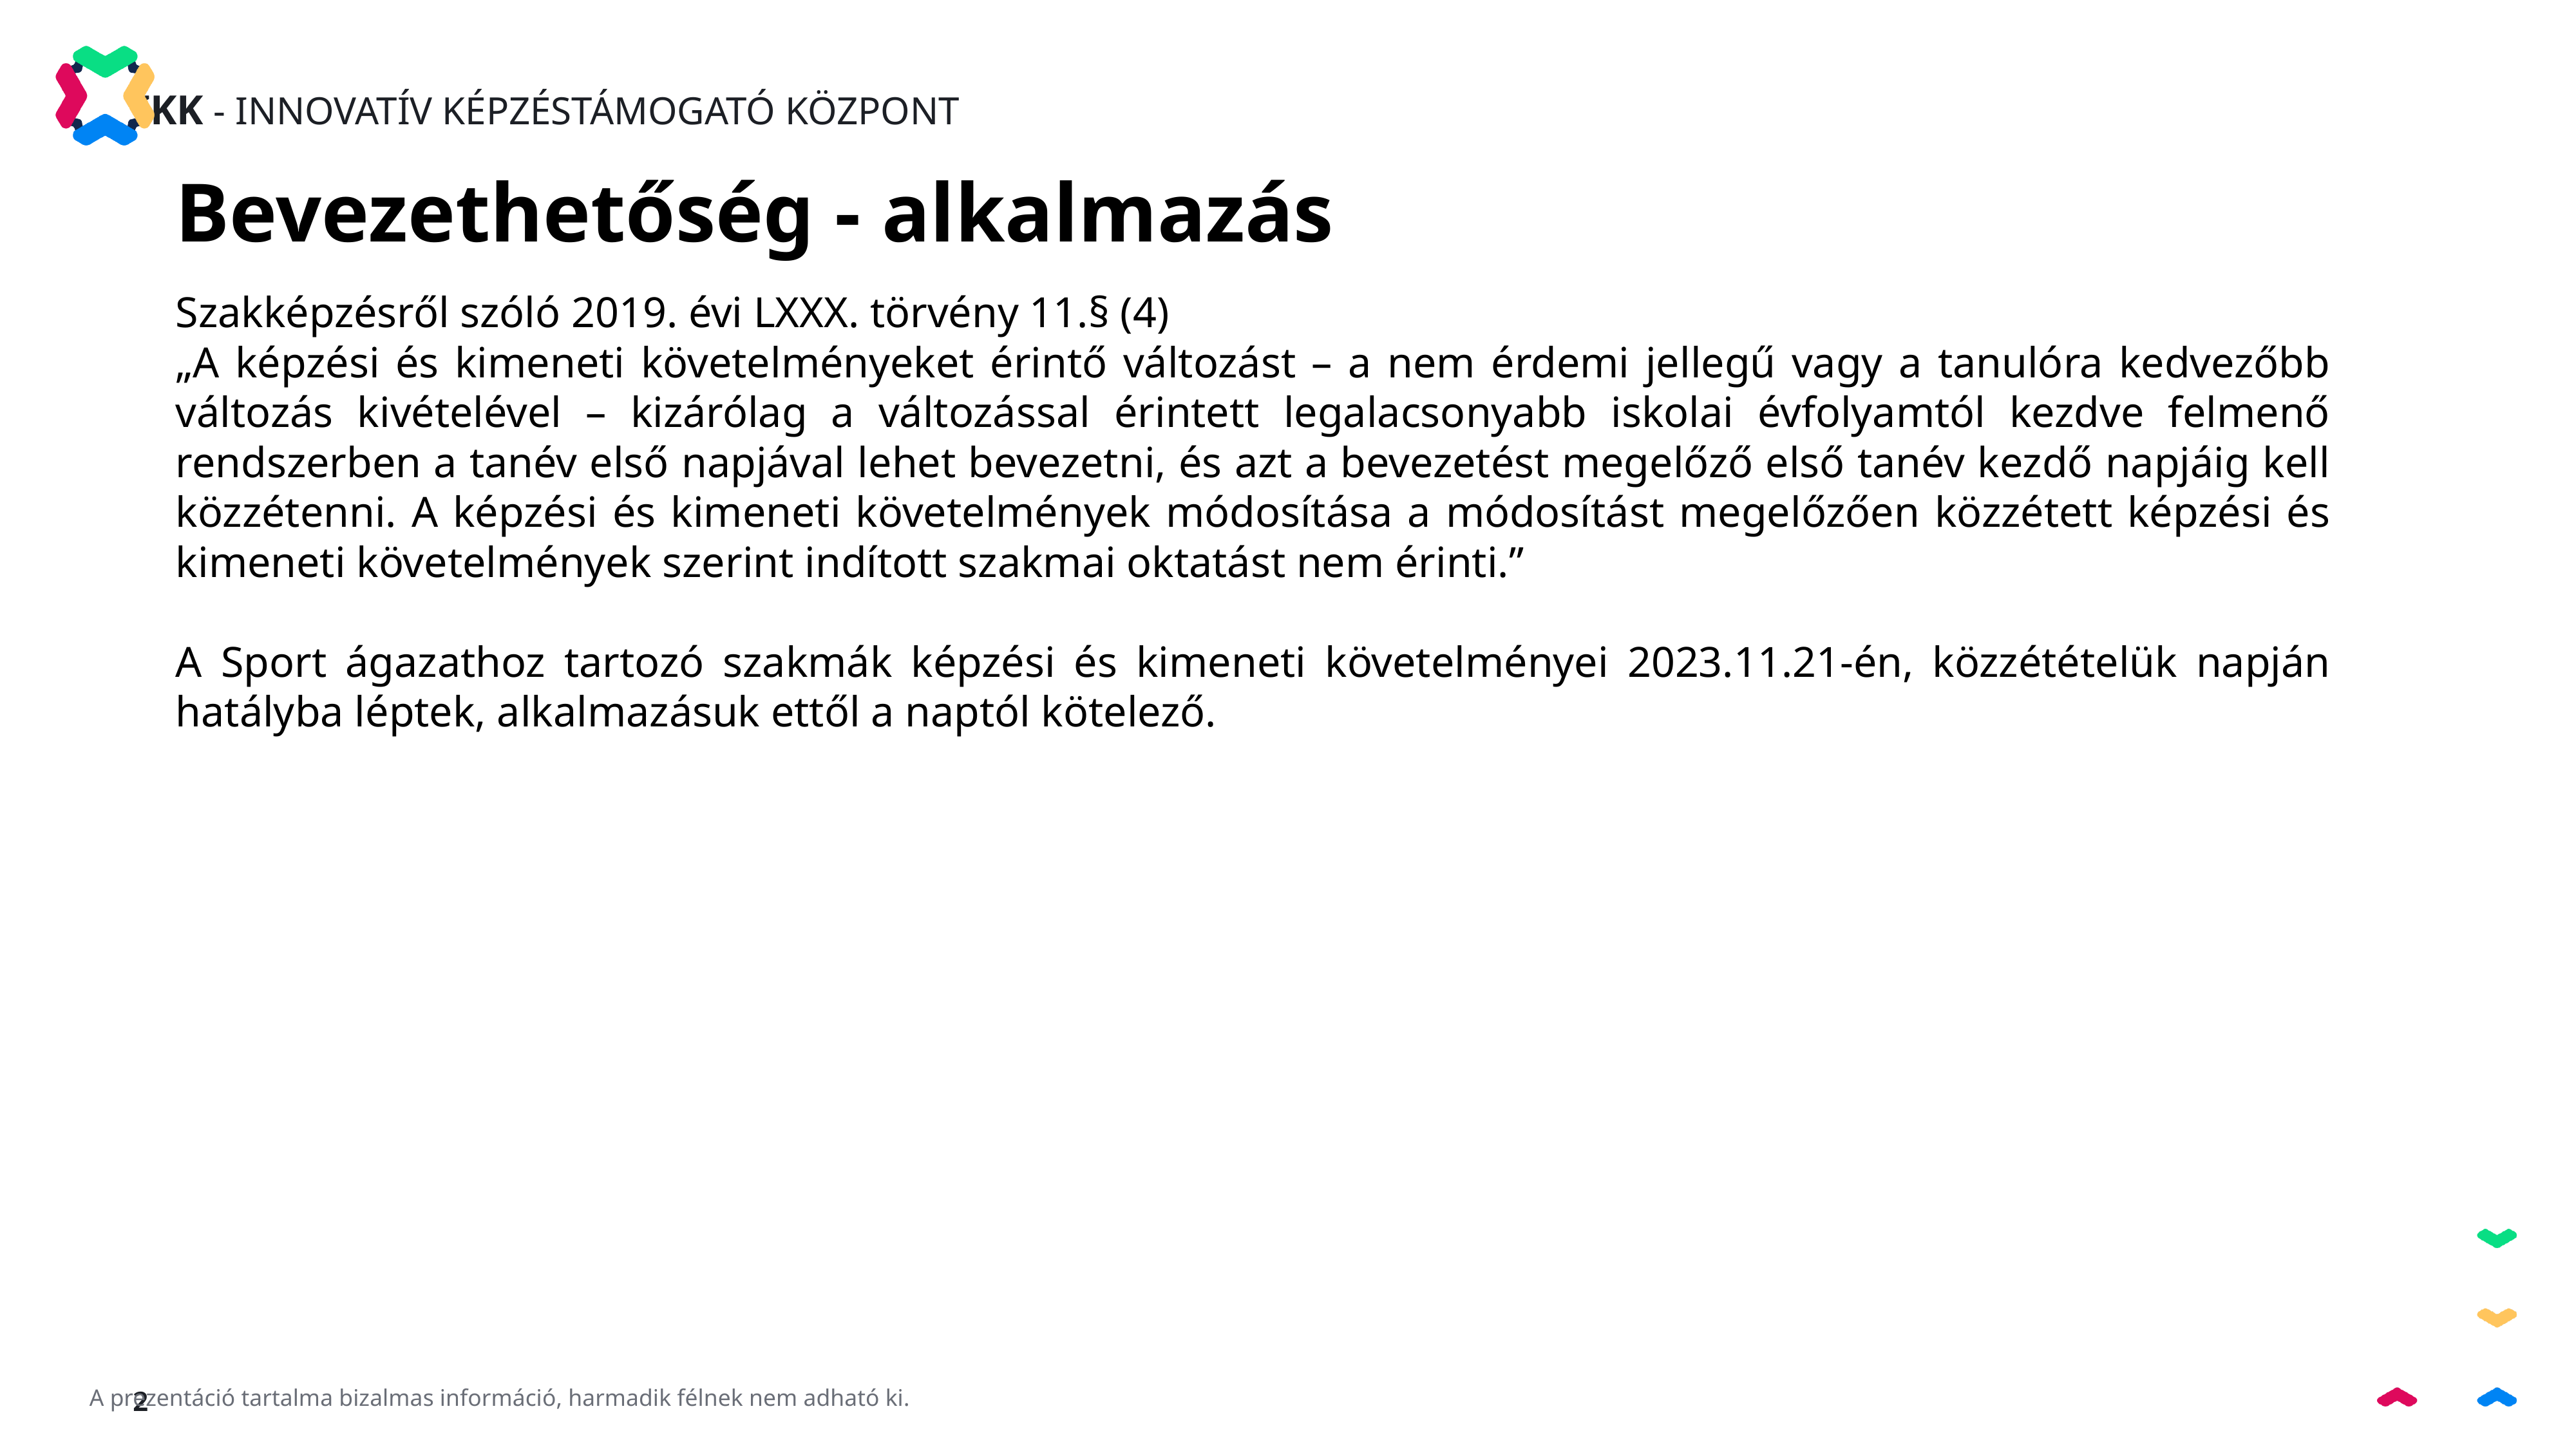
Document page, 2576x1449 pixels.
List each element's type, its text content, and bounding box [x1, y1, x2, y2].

list Bevezethetőség - alkalmazás [175, 161, 2275, 286]
picture [55, 46, 155, 146]
list Szakképzésről szóló 2019. évi LXXX. törvény 11.§ (4) „A képzési és kimeneti követelményeket érintő változást – a nem érdemi jellegű vagy a tanulóra kedvezőbb változás kivételével – kizárólag a változással érintett legalacsonyabb iskolai évfolyamtól kezdve felmenő rendszerben a tanév első napjával lehet bevezetni, és azt a bevezetést megelőző első tanév kezdő napjáig kell közzétenni. A képzési és kimeneti követelmények módosítása a módosítást megelőzően közzétett képzési és kimeneti követelmények szerint indított szakmai oktatást nem érinti.” A Sport ágazathoz tartozó szakmák képzési és kimeneti követelményei 2023.11.21-én, közzétételük napján hatályba léptek, alkalmazásuk ettől a naptól kötelező. [175, 286, 2332, 1288]
picture [2377, 1229, 2517, 1406]
